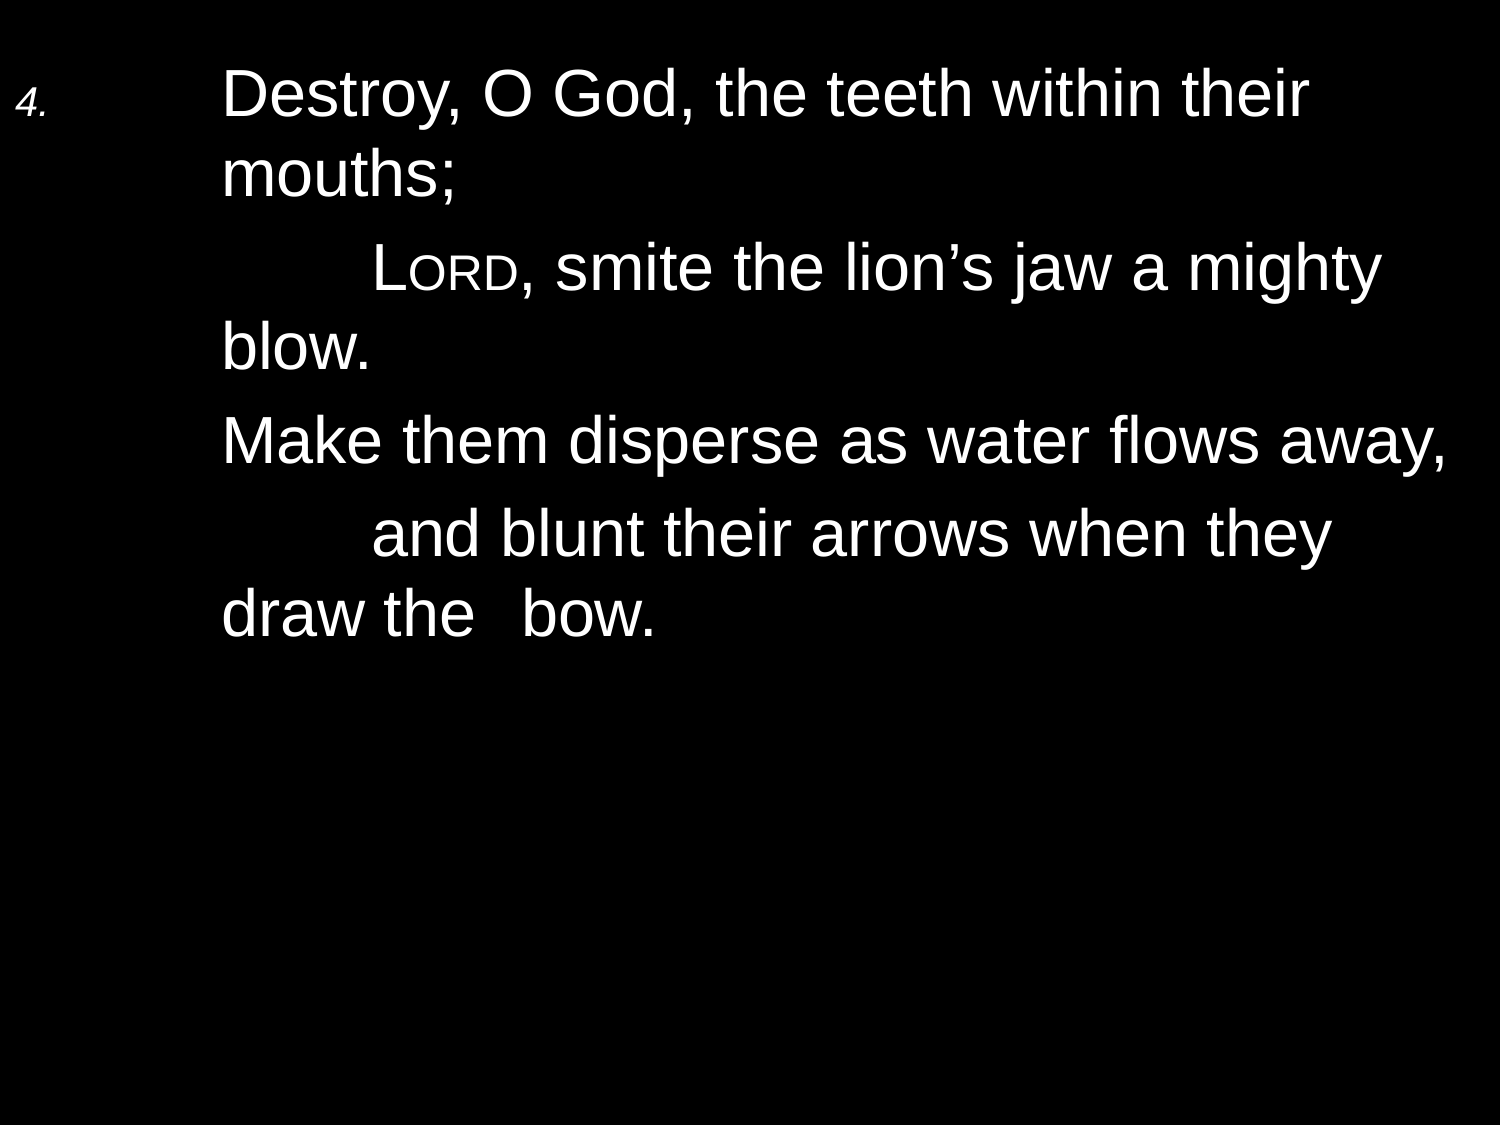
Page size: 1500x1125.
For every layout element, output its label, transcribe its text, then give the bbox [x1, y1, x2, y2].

list 4. Destroy, O God, the teeth within their mouths; Lord, smite the lion’s jaw a mighty blow. Make them disperse as water flows away, and blunt their arrows when they draw the bow. [0, 42, 1500, 1047]
